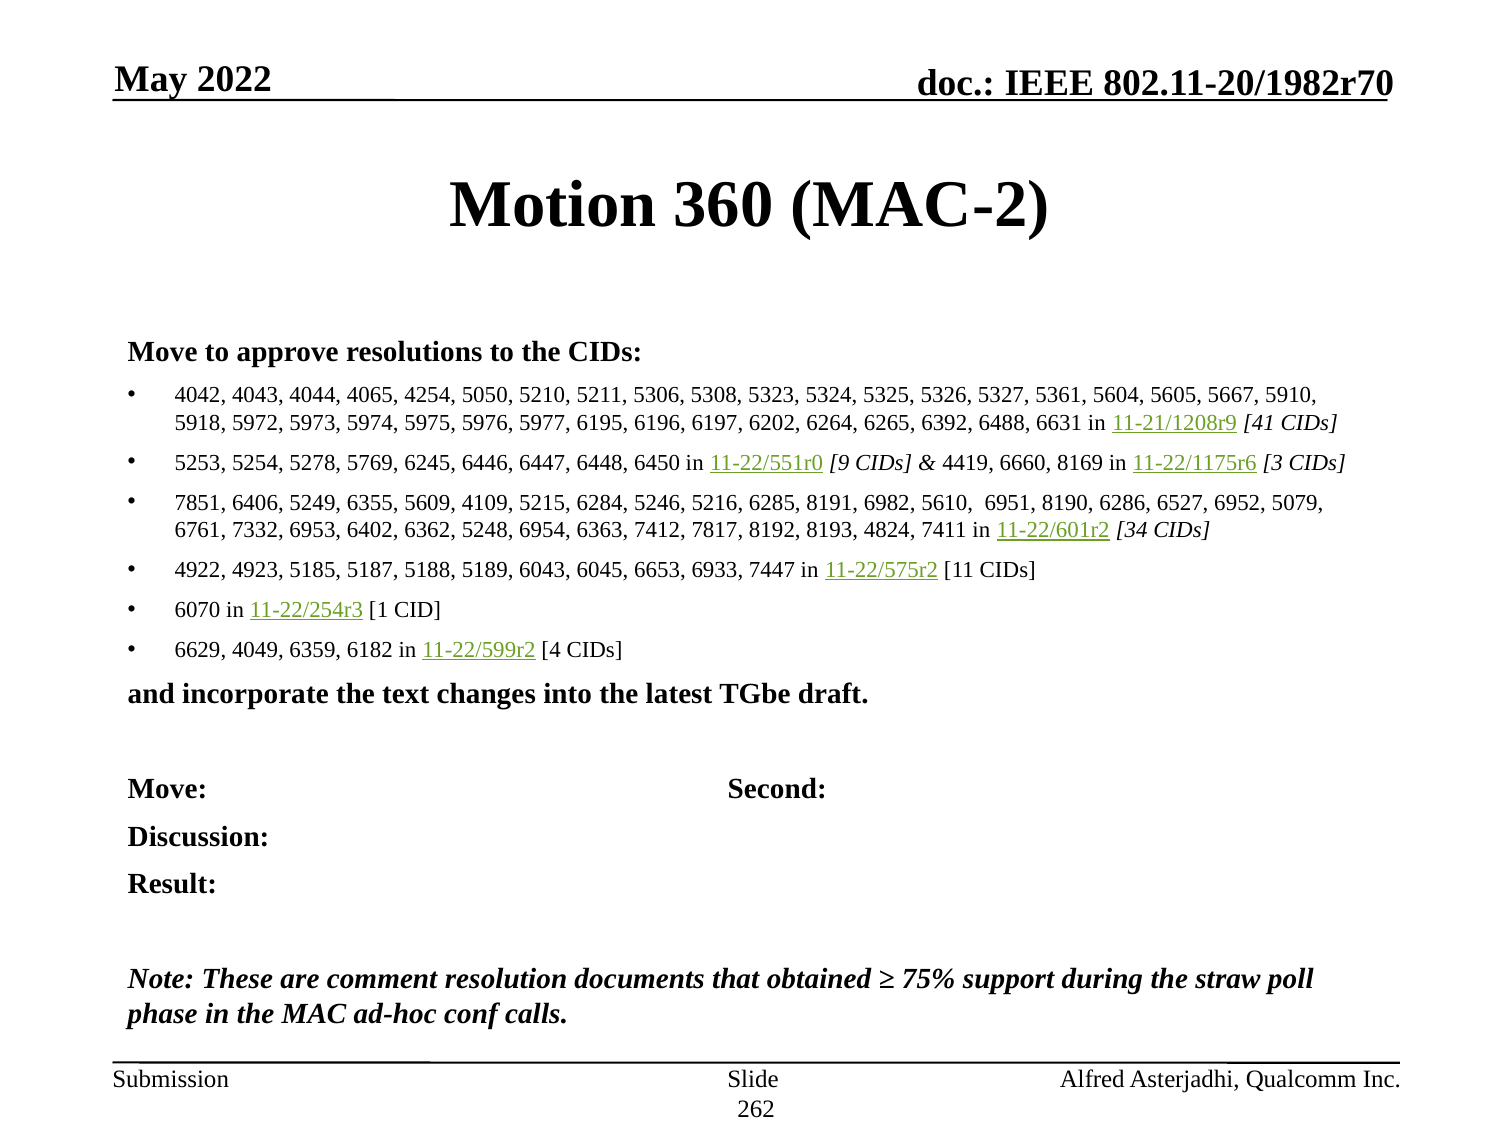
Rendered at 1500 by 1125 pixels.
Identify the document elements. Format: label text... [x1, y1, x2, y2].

slide_number Slide 262 [712, 1061, 800, 1123]
title Motion 360 (MAC-2) [112, 112, 1388, 288]
footer Alfred Asterjadhi, Qualcomm Inc. [878, 1061, 1402, 1093]
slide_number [114, 54, 423, 100]
list Move to approve resolutions to the CIDs: 4042, 4043, 4044, 4065, 4254, 5050, 5210, 5211, 5306, 5308, 5323, 5324, 5325, 5326, 5327, 5361, 5604, 5605, 5667, 5910, 5918, 5972, 5973, 5974, 5975, 5976, 5977, 6195, 6196, 6197, 6202, 6264, 6265, 6392, 6488, 6631 in 11-21/1208r9 [41 CIDs] 5253, 5254, 5278, 5769, 6245, 6446, 6447, 6448, 6450 in 11-22/551r0 [9 CIDs] & 4419, 6660, 8169 in 11-22/1175r6 [3 CIDs] 7851, 6406, 5249, 6355, 5609, 4109, 5215, 6284, 5246, 5216, 6285, 8191, 6982, 5610, 6951, 8190, 6286, 6527, 6952, 5079, 6761, 7332, 6953, 6402, 6362, 5248, 6954, 6363, 7412, 7817, 8192, 8193, 4824, 7411 in 11-22/601r2 [34 CIDs] 4922, 4923, 5185, 5187, 5188, 5189, 6043, 6045, 6653, 6933, 7447 in 11-22/575r2 [11 CIDs] 6070 in 11-22/254r3 [1 CID] 6629, 4049, 6359, 6182 in 11-22/599r2 [4 CIDs] and incorporate the text changes into the latest TGbe draft. Move: Second: Discussion: Result: Note: These are comment resolution documents that obtained ≥ 75% support during the straw poll phase in the MAC ad-hoc conf calls. [112, 324, 1388, 1063]
